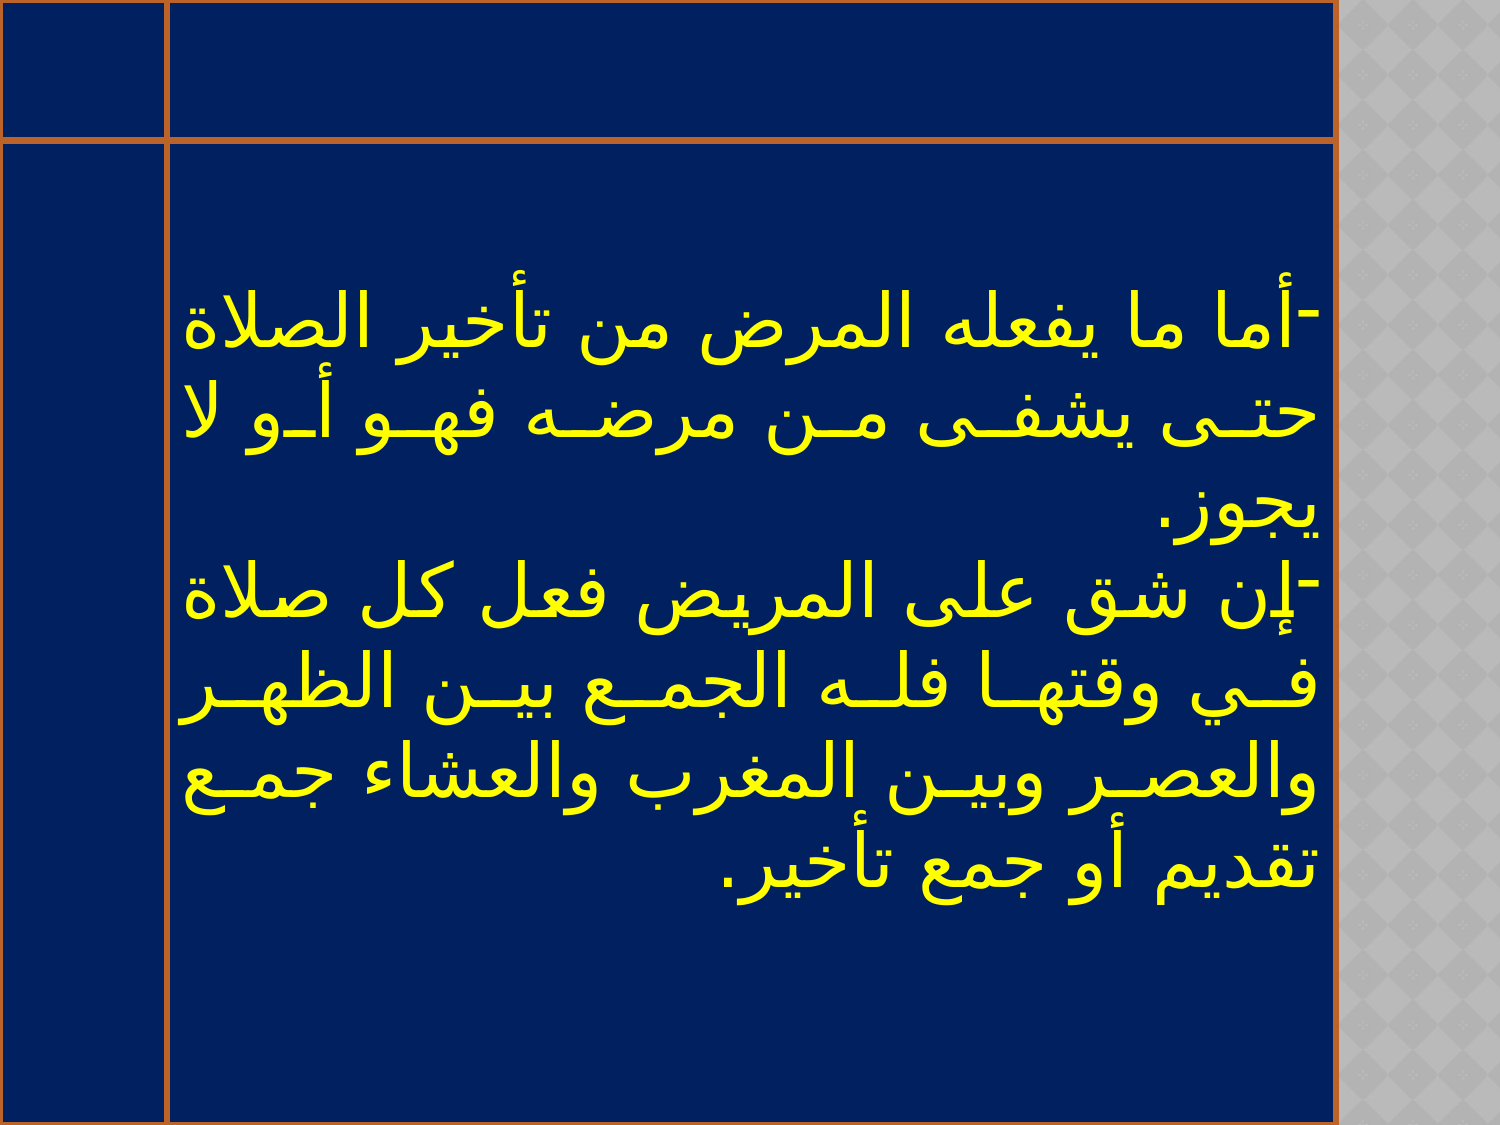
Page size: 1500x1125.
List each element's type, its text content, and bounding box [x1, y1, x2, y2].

text_box أما ما يفعله المرض من تأخير الصلاة حتى يشفى من مرضه فهو أو لا يجوز. إن شق على المريض فعل كل صلاة في وقتها فله الجمع بين الظهر والعصر وبين المغرب والعشاء جمع تقديم أو جمع تأخير. [0, 0, 1339, 1125]
